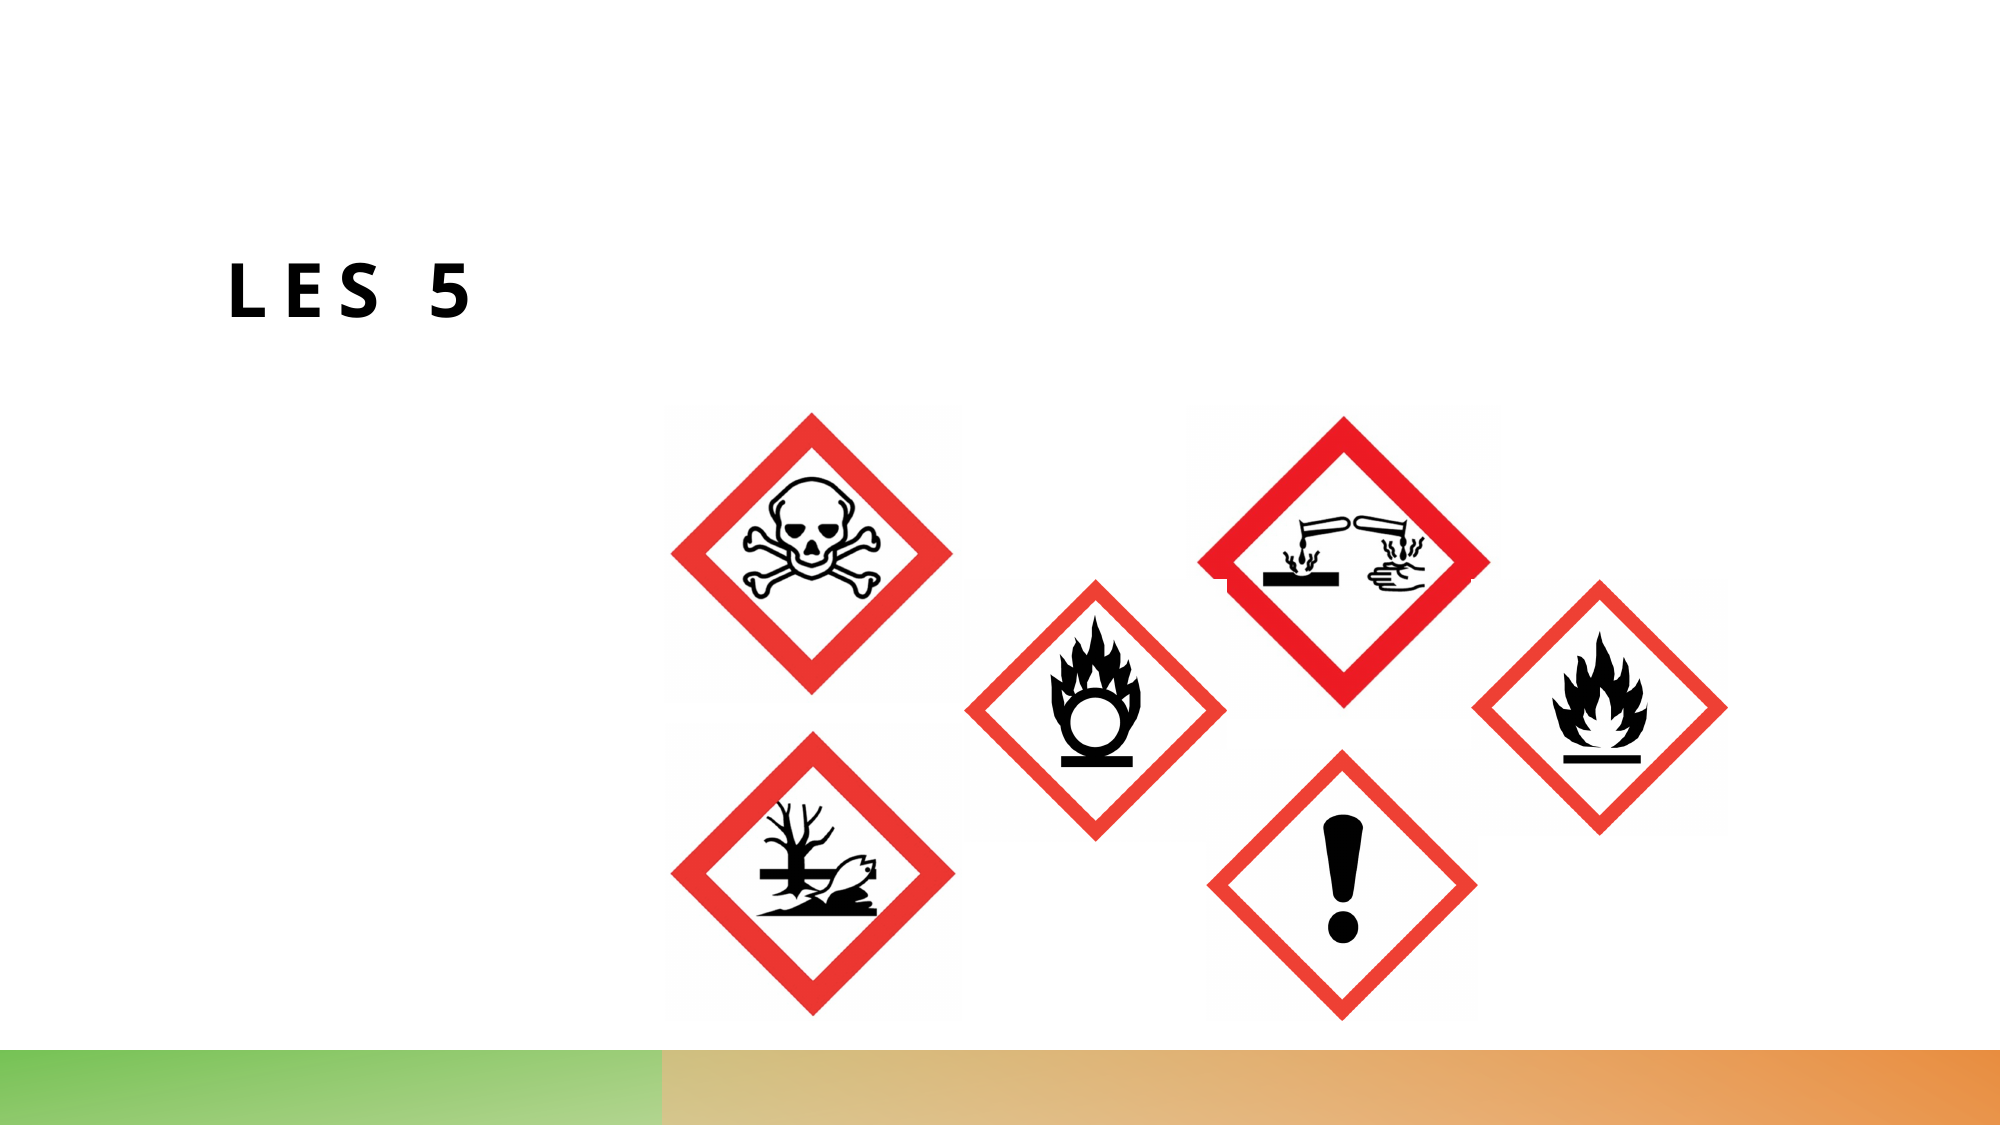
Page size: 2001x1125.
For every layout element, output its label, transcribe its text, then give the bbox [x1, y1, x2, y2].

picture [664, 405, 962, 703]
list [665, 723, 962, 1021]
title Les 5 [225, 130, 1905, 333]
picture [964, 405, 1728, 1021]
